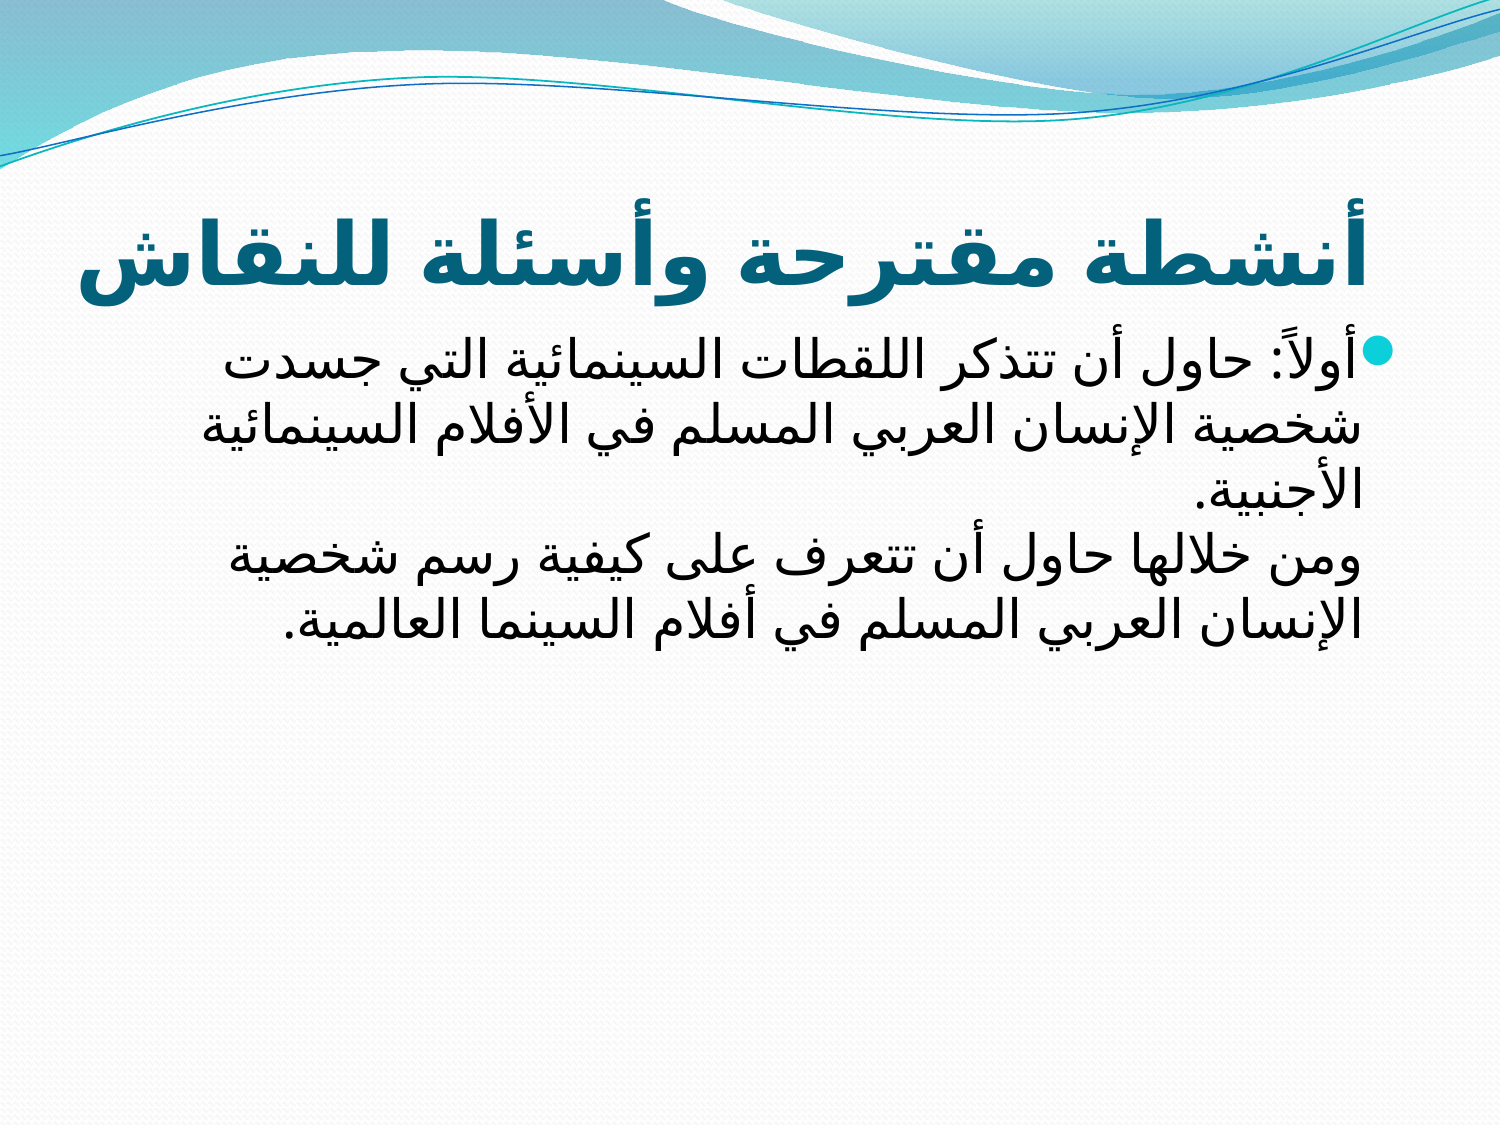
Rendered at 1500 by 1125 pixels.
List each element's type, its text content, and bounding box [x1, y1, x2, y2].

title أنشطة مقترحة وأسئلة للنقاش [75, 115, 1425, 303]
list أولاً: حاول أن تتذكر اللقطات السينمائية التي جسدت شخصية الإنسان العربي المسلم في الأفلام السينمائية الأجنبية. ومن خلالها حاول أن تتعرف على كيفية رسم شخصية الإنسان العربي المسلم في أفلام السينما العالمية. [75, 317, 1425, 1038]
